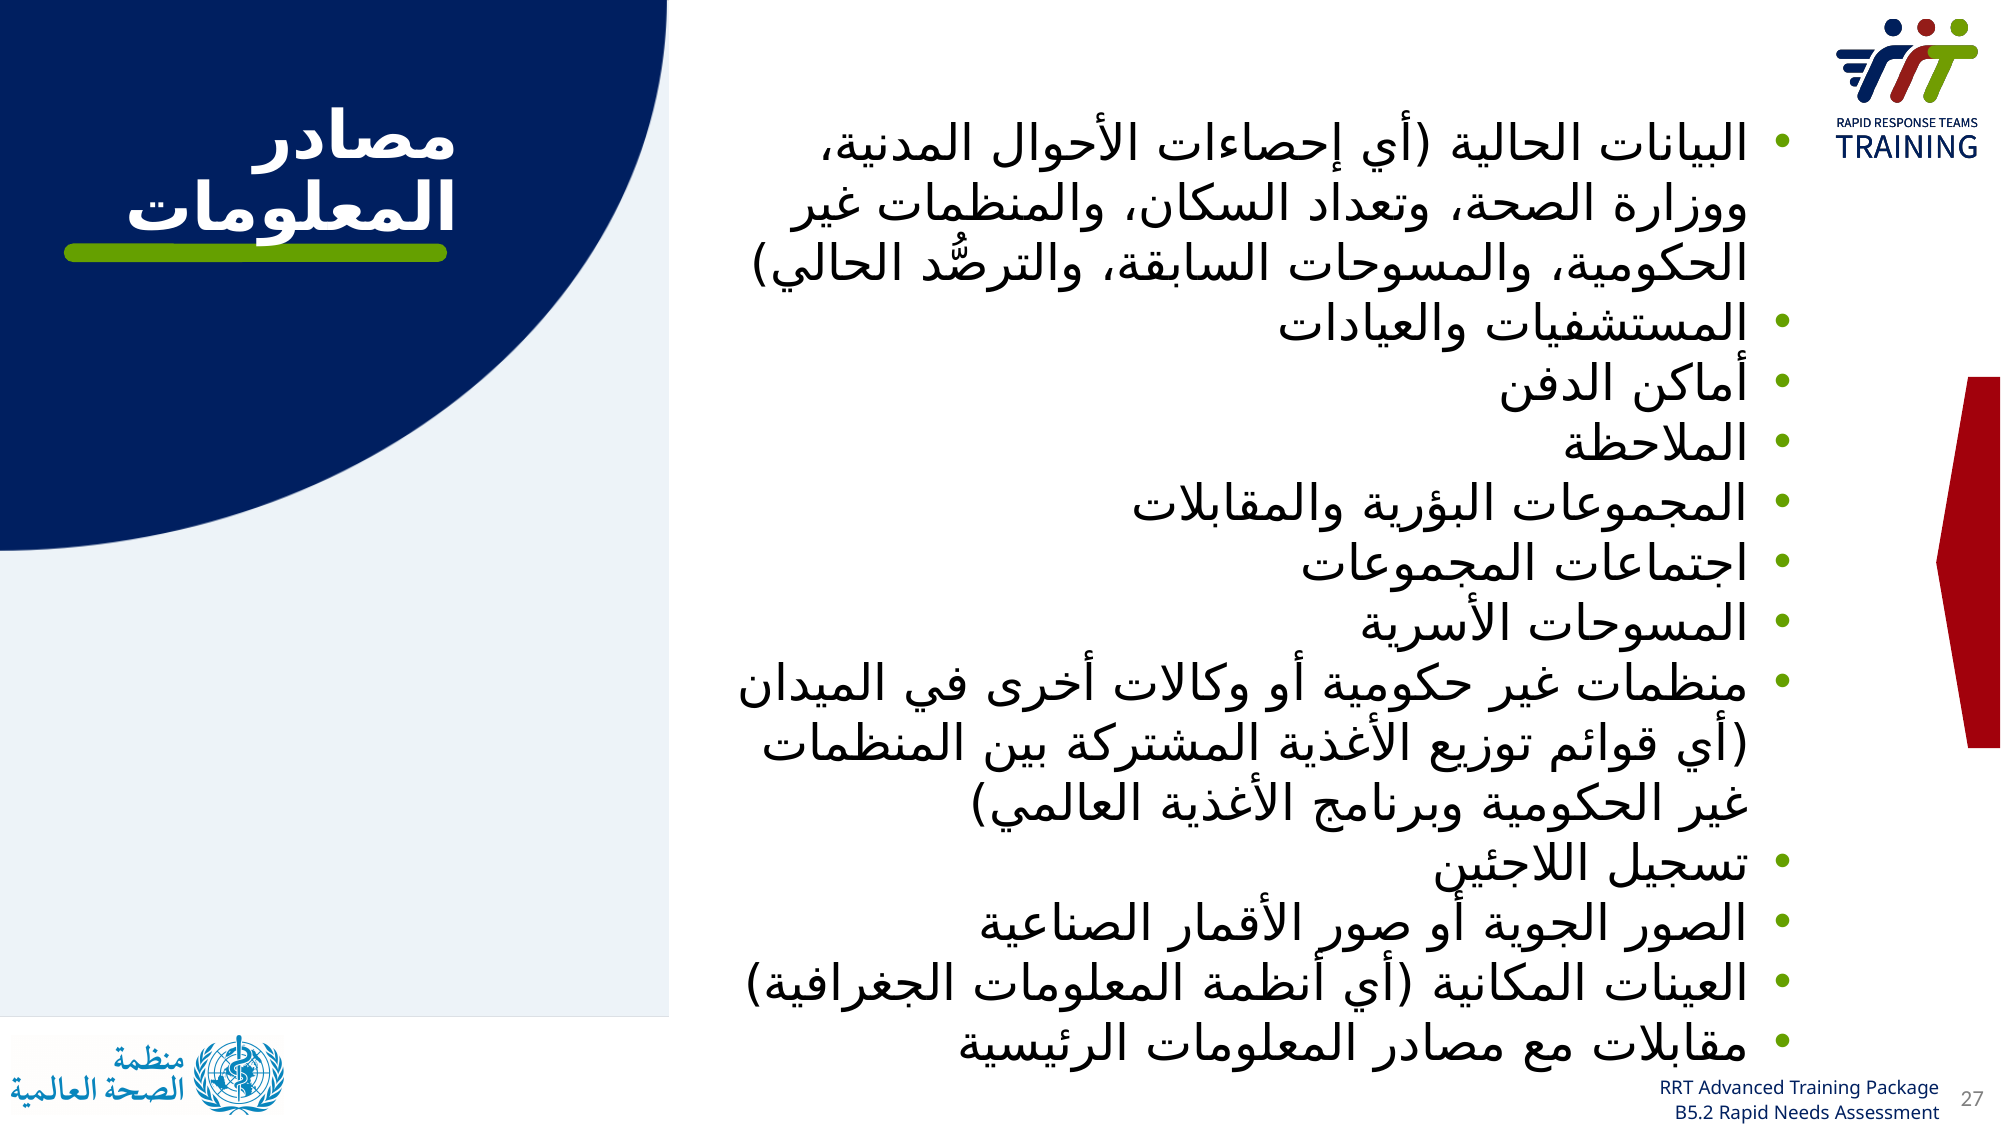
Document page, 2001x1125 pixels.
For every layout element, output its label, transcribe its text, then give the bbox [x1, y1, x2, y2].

text_box مصادر المعلومات [57, 75, 467, 270]
picture [241, 1050, 247, 1059]
text_box البيانات الحالية (أي إحصاءات الأحوال المدنية، ووزارة الصحة، وتعداد السكان، والمنظمات غير الحكومية، والمسوحات السابقة، والترصُّد الحالي) المستشفيات والعيادات أماكن الدفن الملاحظة المجموعات البؤرية والمقابلات اجتماعات المجموعات المسوحات الأسرية منظمات غير حكومية أو وكالات أخرى في الميدان (أي قوائم توزيع الأغذية المشتركة بين المنظمات غير الحكومية وبرنامج الأغذية العالمي) تسجيل اللاجئين الصور الجوية أو صور الأقمار الصناعية العينات المكانية (أي أنظمة المعلومات الجغرافية) مقابلات مع مصادر المعلومات الرئيسية [705, 102, 1799, 1078]
picture [0, 0, 669, 1018]
picture [11, 1035, 284, 1115]
picture [1835, 19, 1978, 167]
